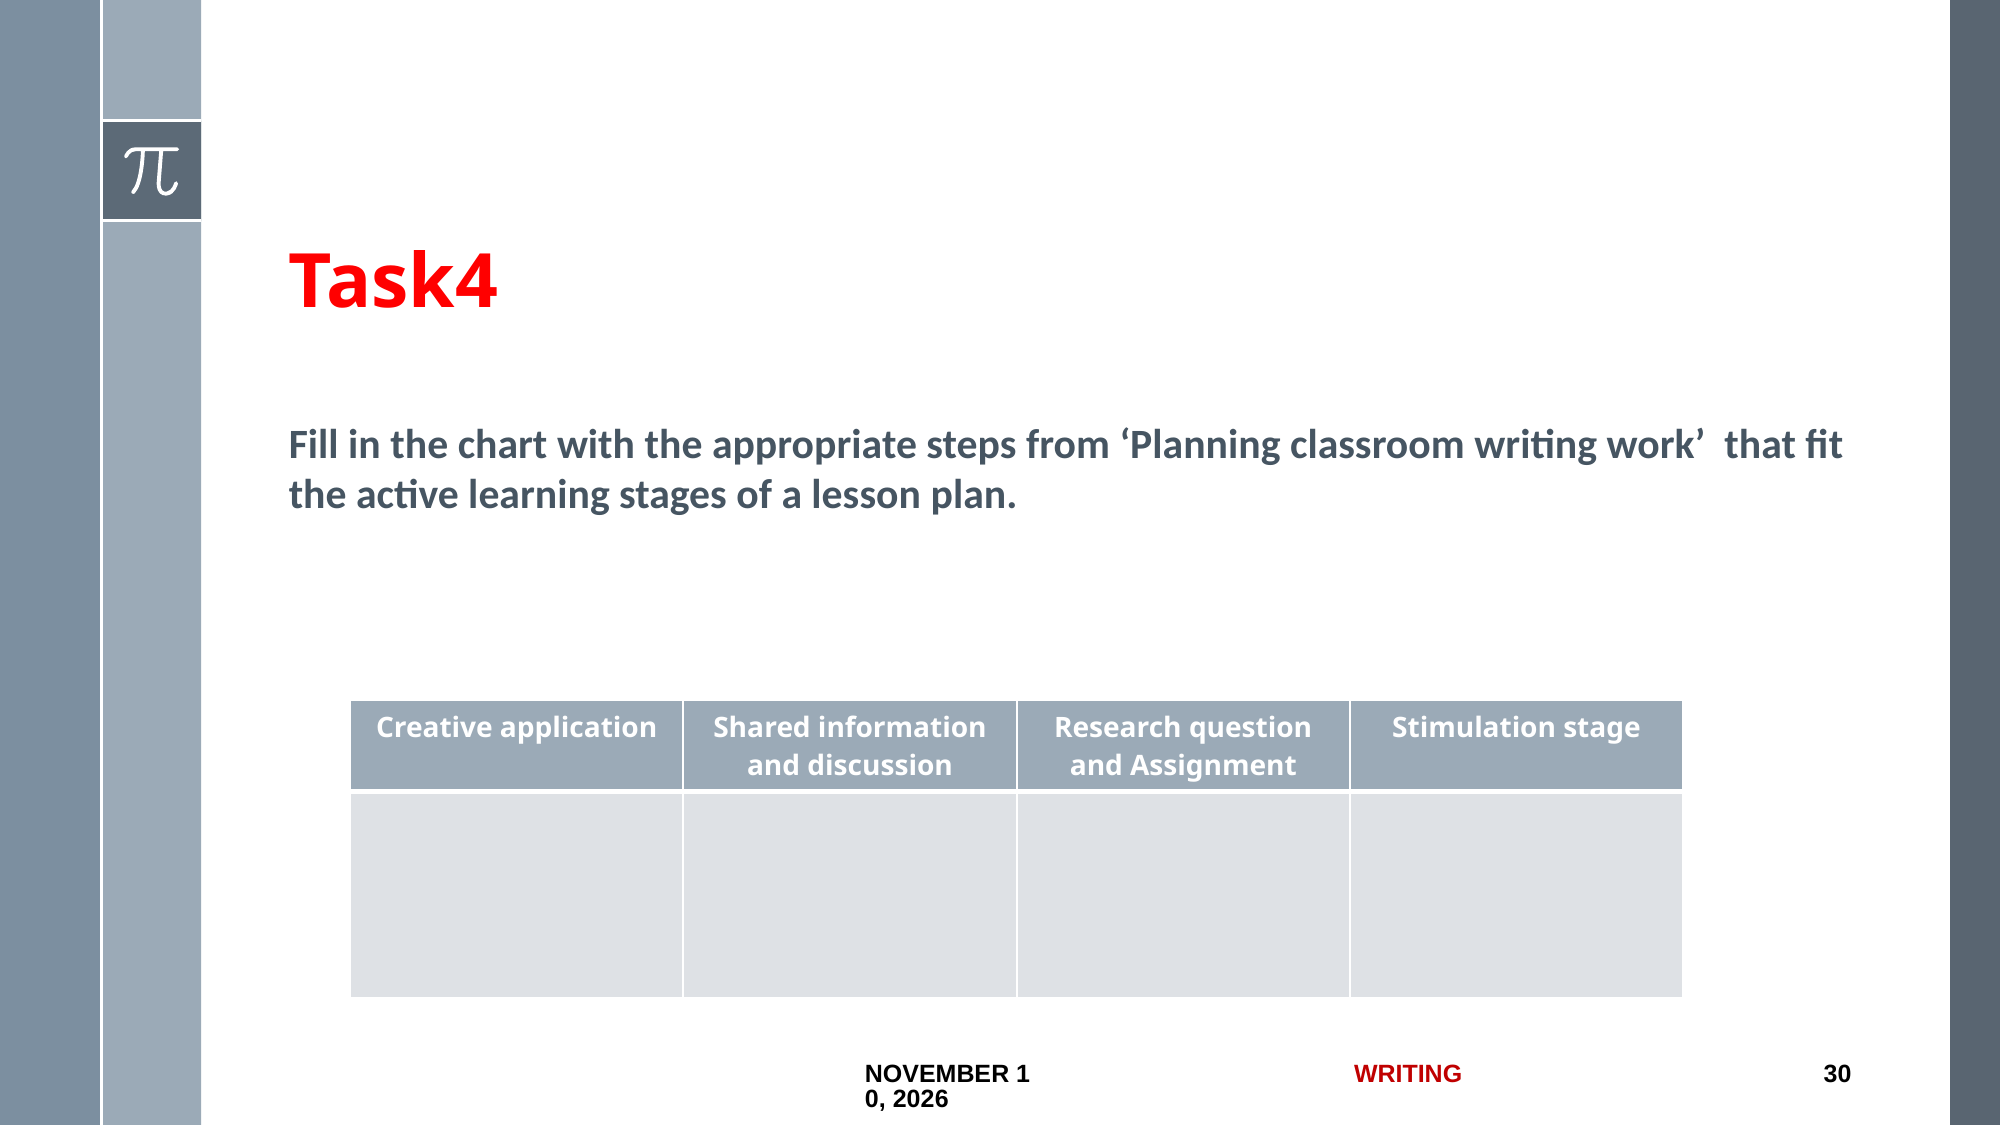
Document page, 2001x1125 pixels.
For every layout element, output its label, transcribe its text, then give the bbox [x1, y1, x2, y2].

table_header Creative application [351, 701, 682, 789]
table_header Shared information and discussion [684, 701, 1016, 789]
table_cell [1018, 794, 1349, 997]
footer Writing [1082, 1042, 1735, 1103]
table_header Stimulation stage [1351, 701, 1682, 789]
table_cell [351, 794, 682, 997]
text_box Task4 Fill in the chart with the appropriate steps from ‘Planning classroom writing work’ that fit the active learning stages of a lesson plan. [273, 224, 1875, 525]
table_cell [1351, 794, 1682, 997]
table_header Research question and Assignment [1018, 701, 1349, 789]
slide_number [849, 1042, 1050, 1103]
table_cell [684, 794, 1016, 997]
slide_number 30 [1766, 1042, 1867, 1103]
